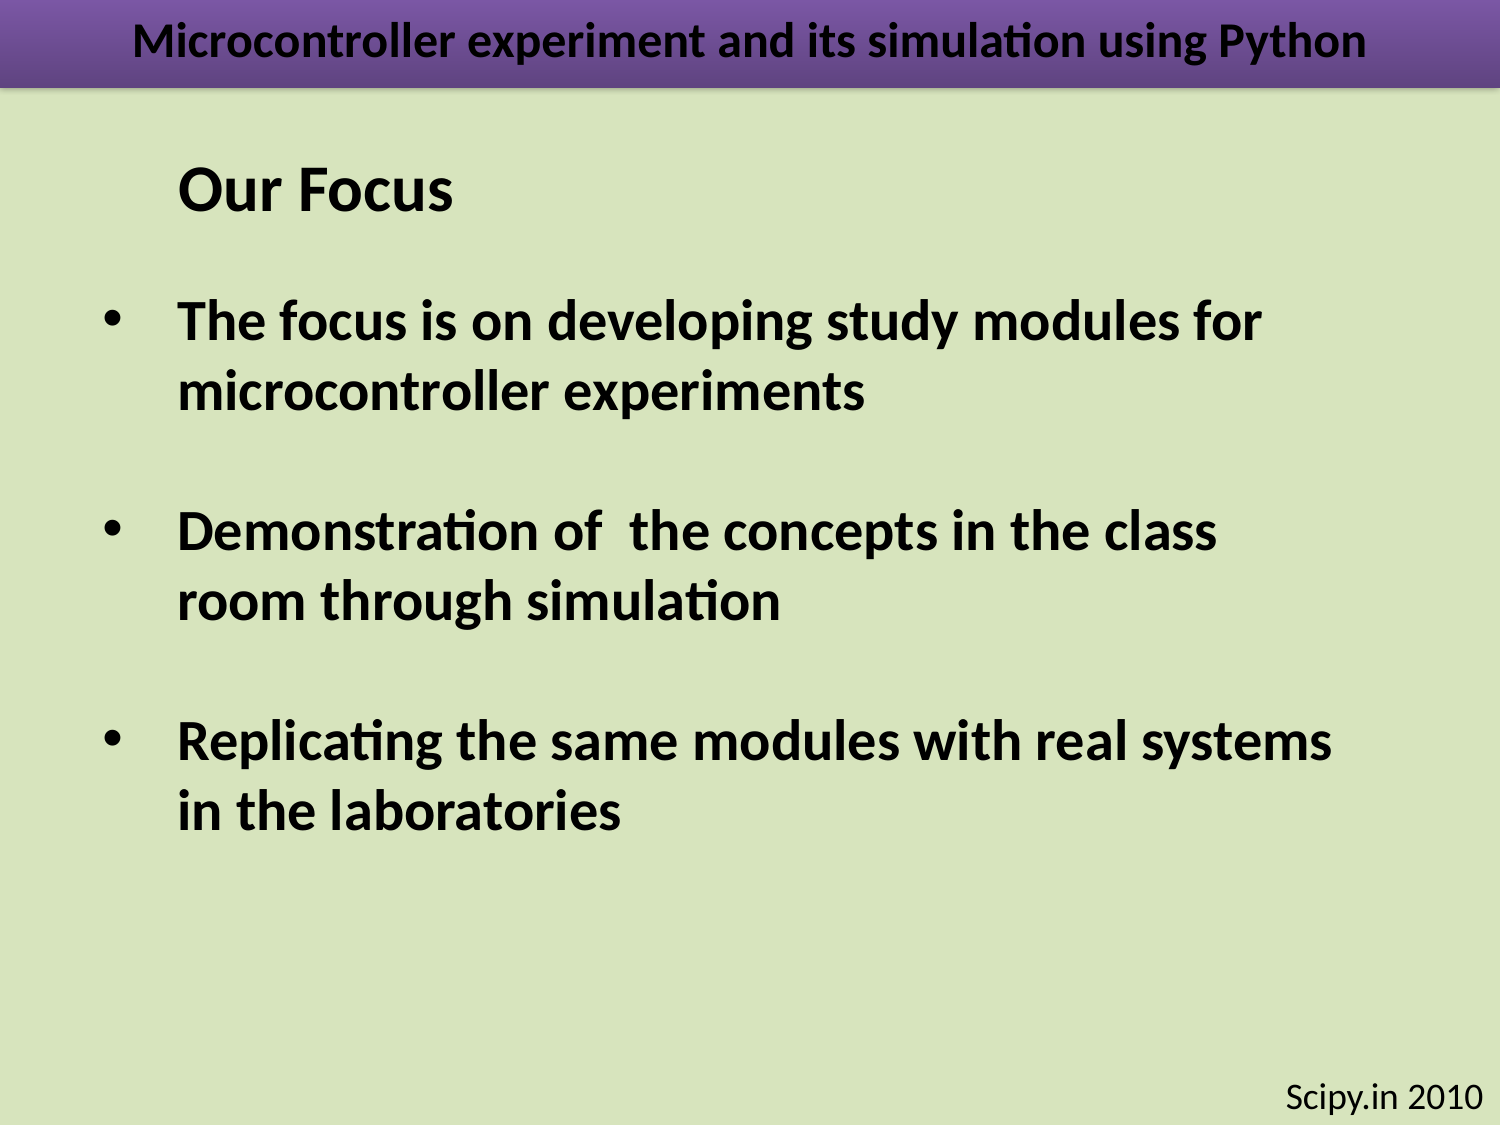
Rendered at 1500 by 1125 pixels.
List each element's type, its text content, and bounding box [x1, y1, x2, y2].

text_box Scipy.in 2010 [1271, 1064, 1499, 1125]
text_box Microcontroller experiment and its simulation using Python [0, 0, 1500, 88]
text_box Our Focus [163, 137, 485, 233]
text_box The focus is on developing study modules for microcontroller experiments Demonstration of the concepts in the class room through simulation Replicating the same modules with real systems in the laboratories [87, 274, 1350, 850]
